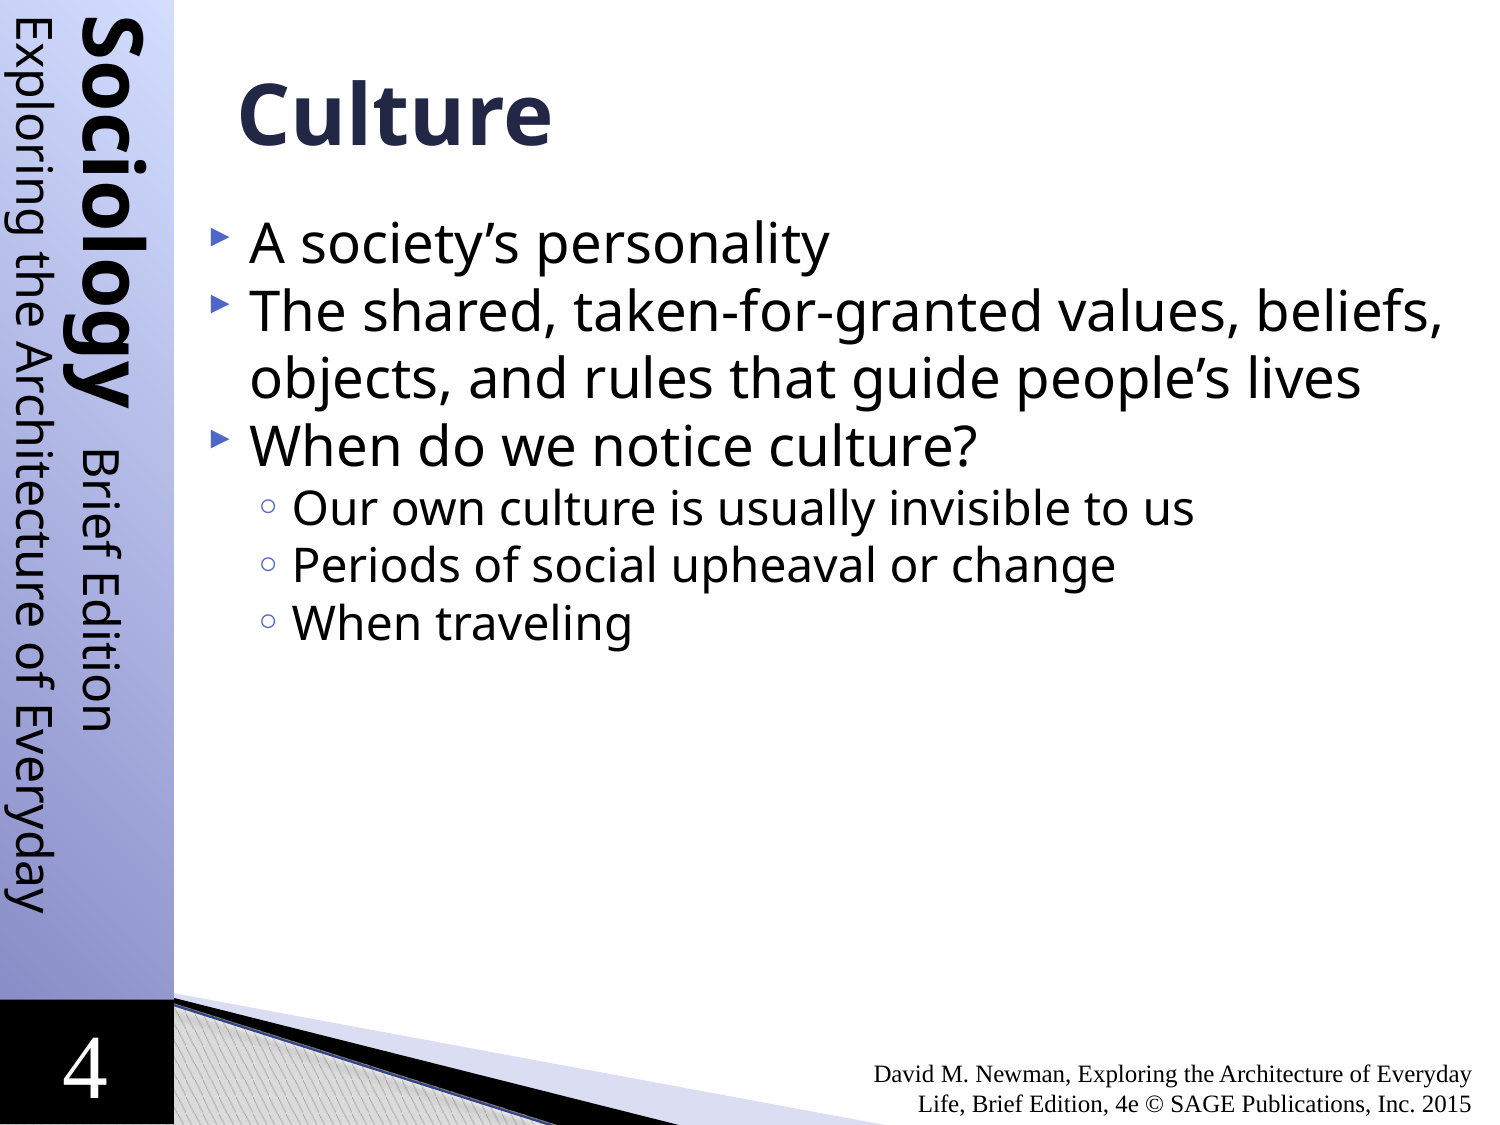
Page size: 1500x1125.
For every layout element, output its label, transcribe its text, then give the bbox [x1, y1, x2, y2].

picture [174, 1003, 558, 1125]
footer David M. Newman, Exploring the Architecture of Everyday Life, Brief Edition, 4e © SAGE Publications, Inc. 2015 [837, 1050, 1488, 1110]
title Culture [212, 0, 1425, 171]
list A society’s personality The shared, taken-for-granted values, beliefs, objects, and rules that guide people’s lives When do we notice culture? Our own culture is usually invisible to us Periods of social upheaval or change When traveling [174, 200, 1463, 943]
